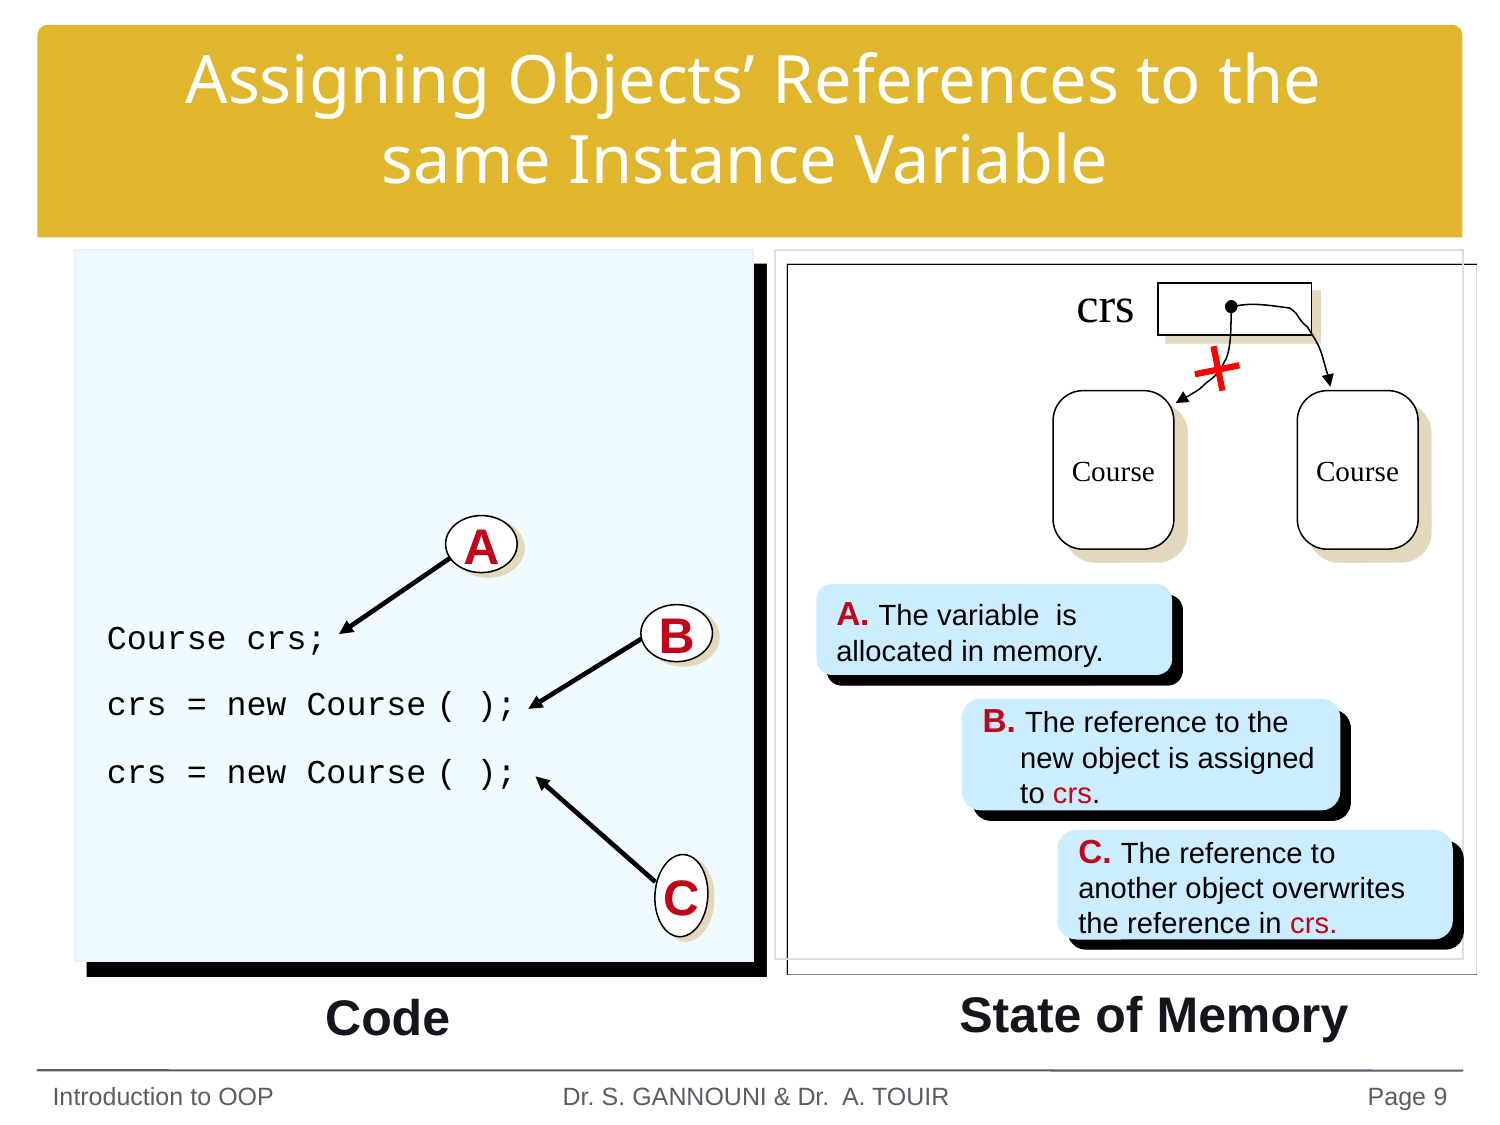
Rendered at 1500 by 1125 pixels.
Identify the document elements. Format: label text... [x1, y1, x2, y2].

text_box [816, 265, 1312, 675]
text_box State of Memory [944, 975, 1364, 1050]
text_box Code [310, 977, 465, 1053]
slide_number Page 9 [1112, 1069, 1463, 1123]
text_box [774, 249, 1463, 959]
text_box [75, 249, 754, 962]
text_box C. The reference to another object overwrites the reference in crs. [1058, 830, 1453, 939]
title Assigning Objects’ References to the same Instance Variable [88, 54, 1420, 179]
slide_number Introduction to OOP [37, 1069, 388, 1123]
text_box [1201, 352, 1234, 387]
text_box Course crs; crs = new Course ( ); crs = new Course ( ); [92, 759, 236, 799]
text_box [96, 604, 713, 751]
text_box Course [1354, 390, 1419, 550]
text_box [24, 515, 518, 688]
footer Dr. S. GANNOUNI & Dr. A. TOUIR [474, 1069, 1038, 1123]
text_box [962, 305, 1340, 810]
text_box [249, 699, 713, 926]
